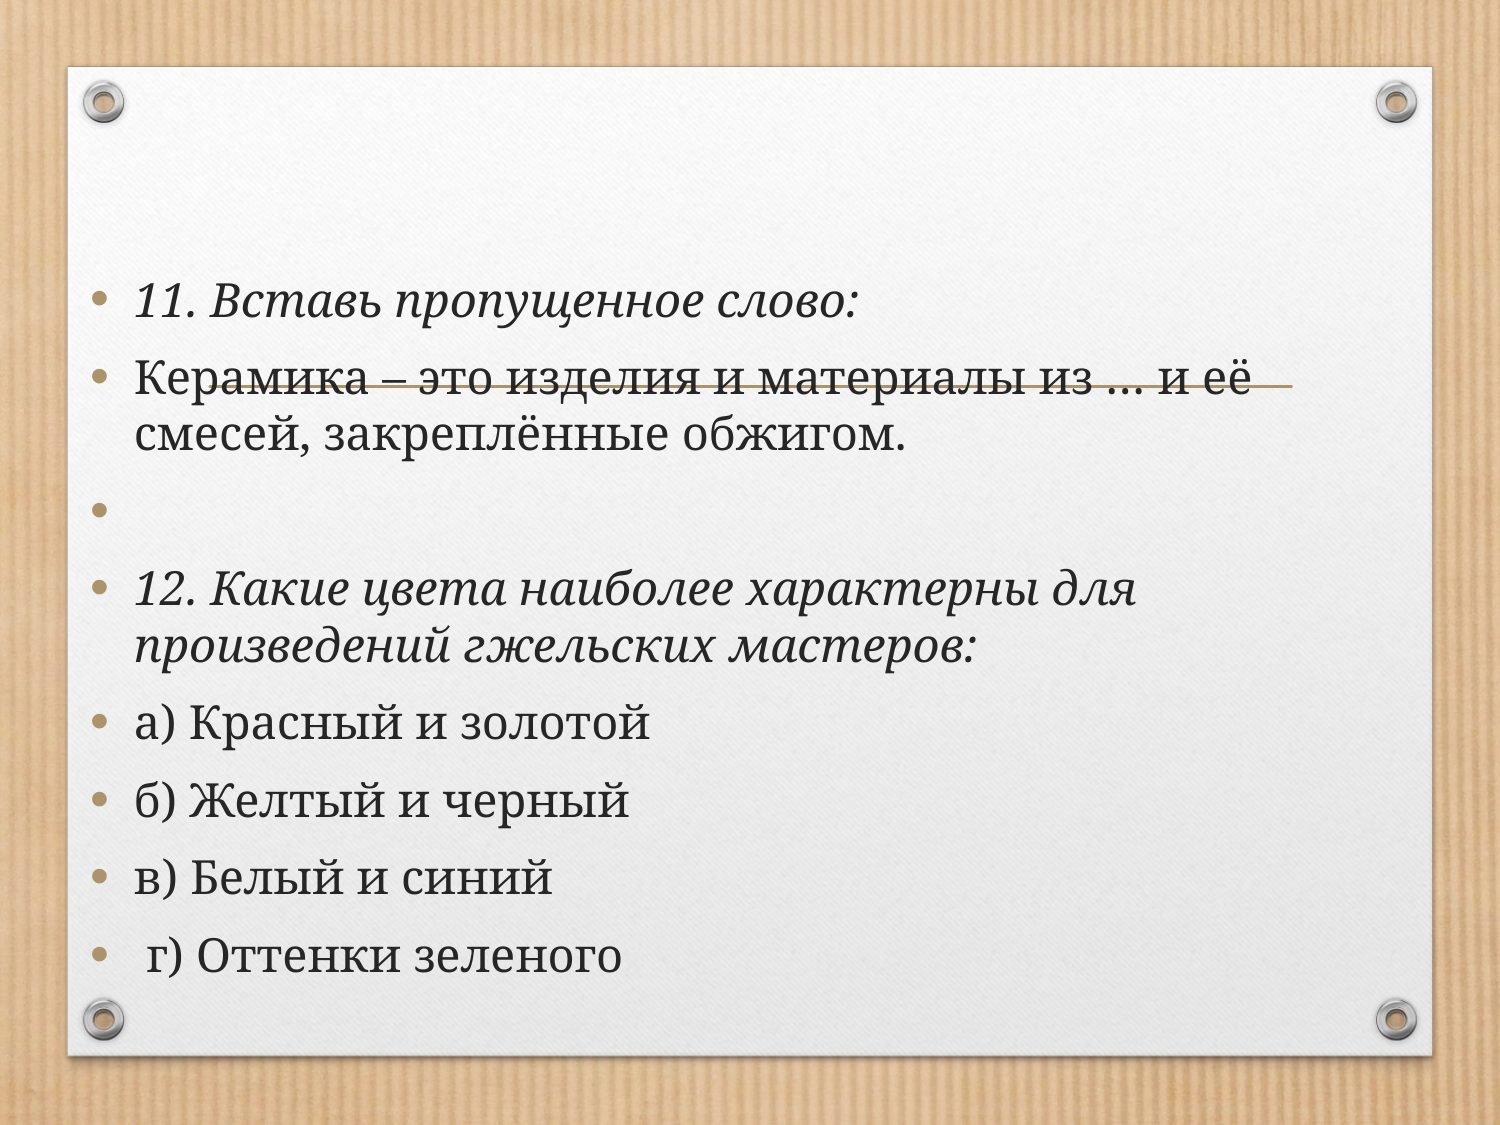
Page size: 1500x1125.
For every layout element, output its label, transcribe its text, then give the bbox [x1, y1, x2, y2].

list 11. Вставь пропущенное слово: Керамика – это изделия и материалы из … и её смесей, закреплённые обжигом. 12. Какие цвета наиболее характерны для произведений гжельских мастеров: а) Красный и золотой б) Желтый и черный в) Белый и синий г) Оттенки зеленого [75, 262, 1425, 1059]
picture [0, 0, 1500, 1125]
